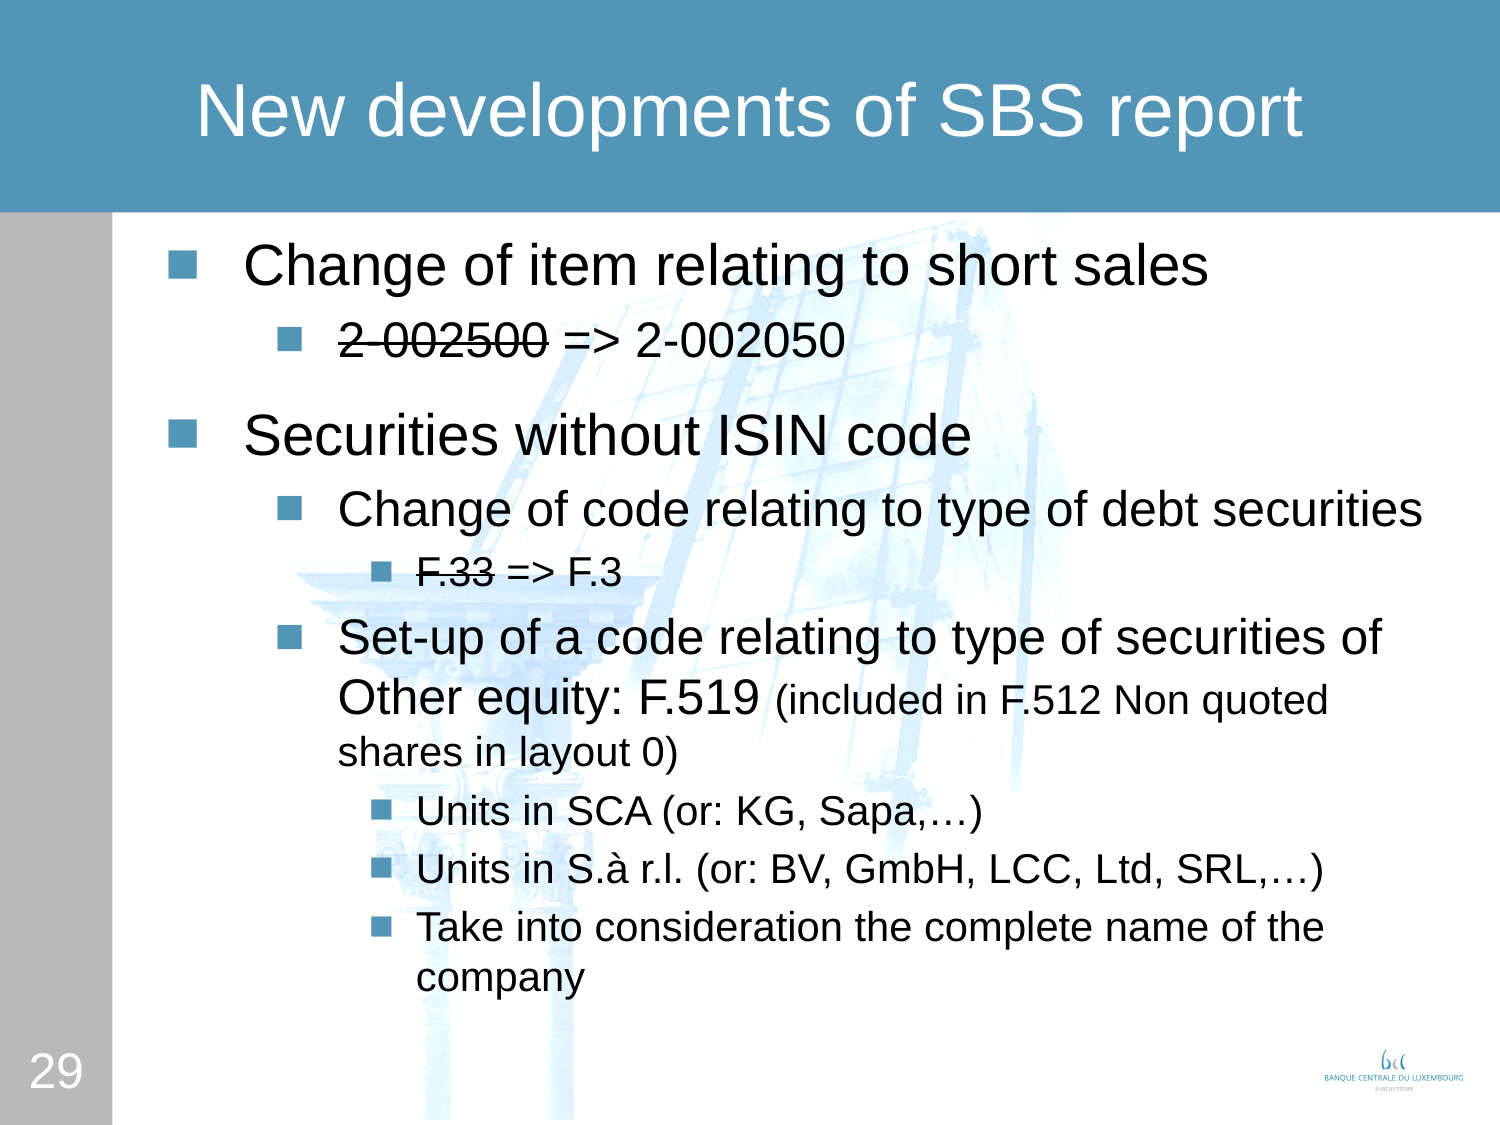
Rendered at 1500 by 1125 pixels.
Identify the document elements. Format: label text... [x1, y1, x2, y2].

list Change of item relating to short sales 2-002500 => 2-002050 Securities without ISIN code Change of code relating to type of debt securities F.33 => F.3 Set-up of a code relating to type of securities of Other equity: F.519 (included in F.512 Non quoted shares in layout 0) Units in SCA (or: KG, Sapa,…) Units in S.à r.l. (or: BV, GmbH, LCC, Ltd, SRL,…) Take into consideration the complete name of the company [149, 219, 1463, 1071]
slide_number 29 [0, 1012, 113, 1125]
title New developments of SBS report [0, 0, 1500, 213]
picture [287, 213, 1500, 1120]
